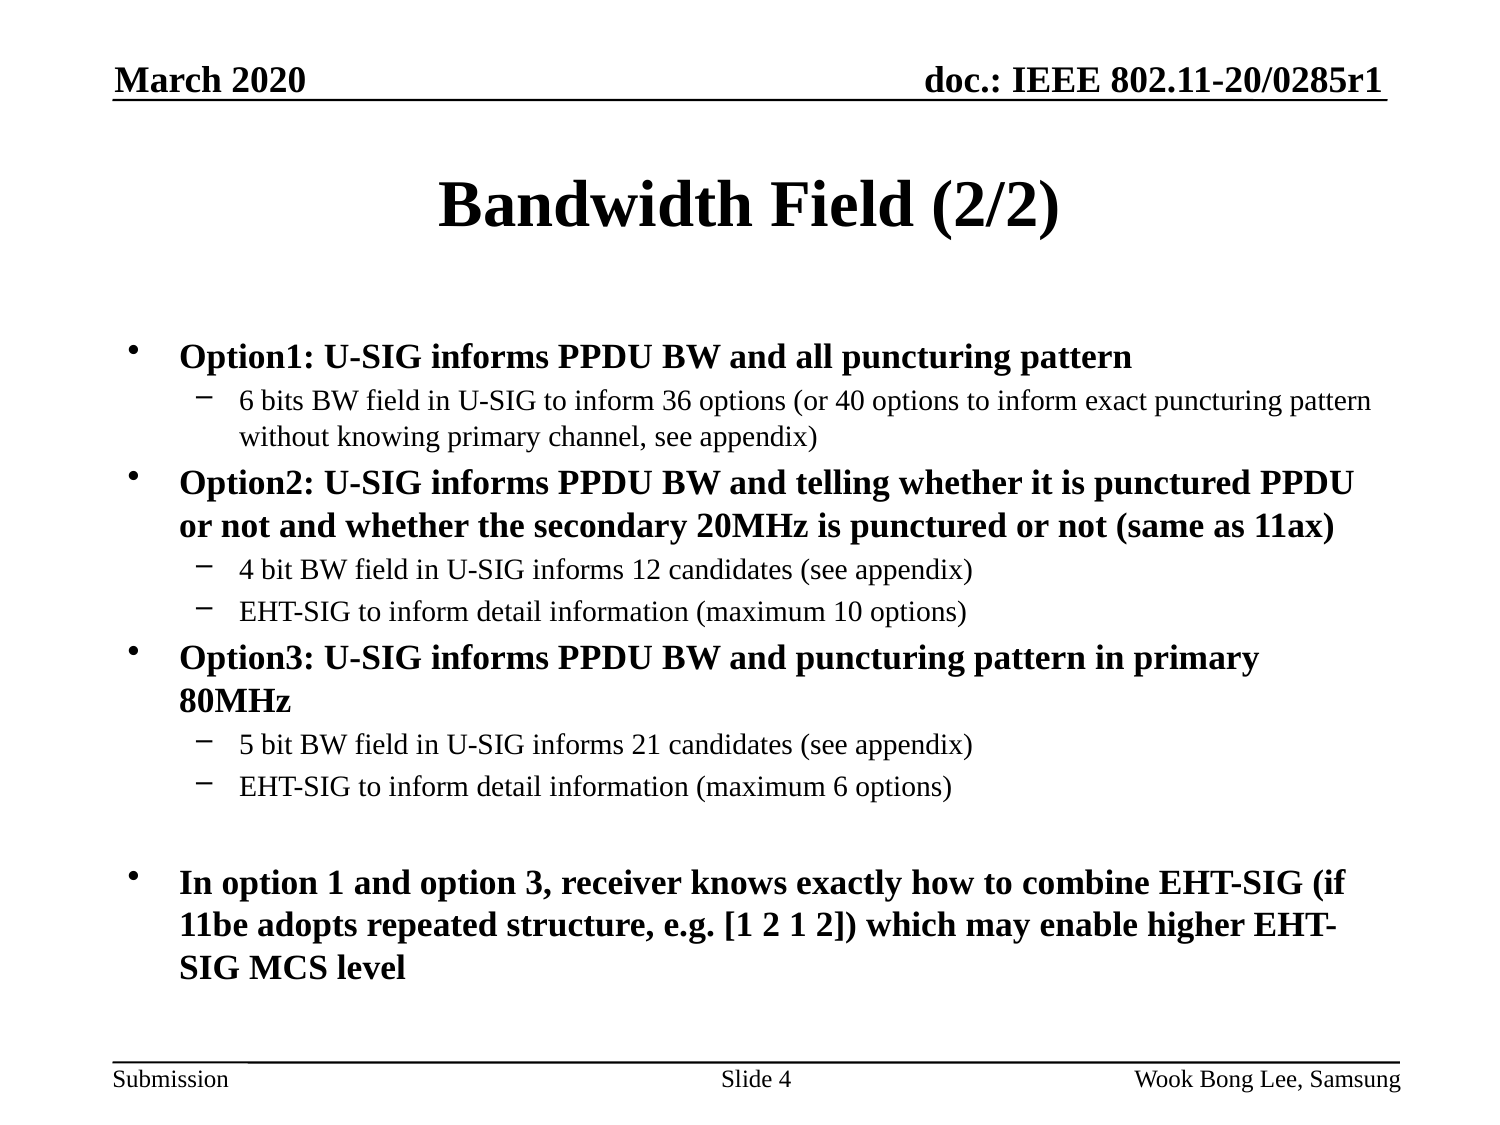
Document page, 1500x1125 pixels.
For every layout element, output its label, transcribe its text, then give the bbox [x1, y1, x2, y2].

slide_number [114, 54, 309, 101]
slide_number Slide 4 [712, 1061, 800, 1093]
title Bandwidth Field (2/2) [112, 112, 1388, 288]
footer Wook Bong Lee, Samsung [1130, 1061, 1402, 1093]
list Option1: U-SIG informs PPDU BW and all puncturing pattern 6 bits BW field in U-SIG to inform 36 options (or 40 options to inform exact puncturing pattern without knowing primary channel, see appendix) Option2: U-SIG informs PPDU BW and telling whether it is punctured PPDU or not and whether the secondary 20MHz is punctured or not (same as 11ax) 4 bit BW field in U-SIG informs 12 candidates (see appendix) EHT-SIG to inform detail information (maximum 10 options) Option3: U-SIG informs PPDU BW and puncturing pattern in primary 80MHz 5 bit BW field in U-SIG informs 21 candidates (see appendix) EHT-SIG to inform detail information (maximum 6 options) In option 1 and option 3, receiver knows exactly how to combine EHT-SIG (if 11be adopts repeated structure, e.g. [1 2 1 2]) which may enable higher EHT-SIG MCS level [112, 324, 1388, 1001]
